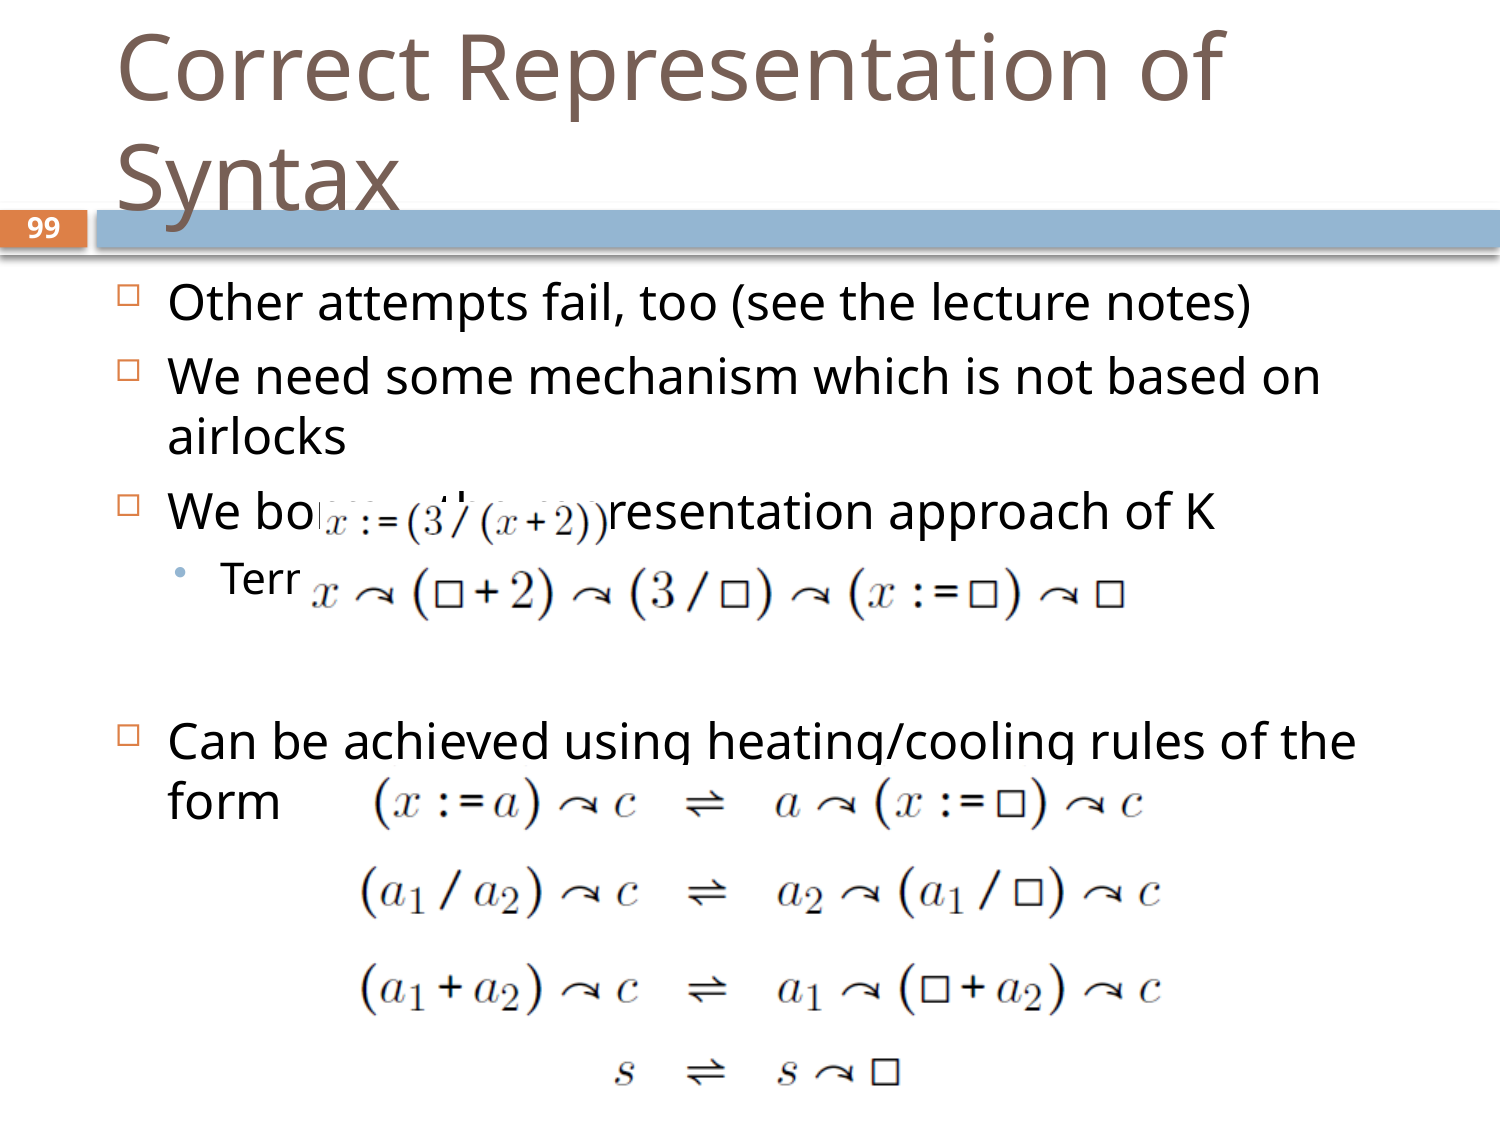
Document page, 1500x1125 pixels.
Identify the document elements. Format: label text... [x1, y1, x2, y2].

picture [602, 1043, 913, 1101]
picture [340, 940, 1171, 1026]
list Other attempts fail, too (see the lecture notes) We need some mechanism which is not based on airlocks We borrow the representation approach of K Term represented as Can be achieved using heating/cooling rules of the form [100, 262, 1438, 1000]
picture [320, 502, 612, 551]
picture [348, 862, 1176, 926]
picture [341, 765, 1159, 838]
slide_number 99 [0, 208, 88, 249]
picture [299, 557, 1151, 640]
title Correct Representation of Syntax [100, 37, 1438, 200]
